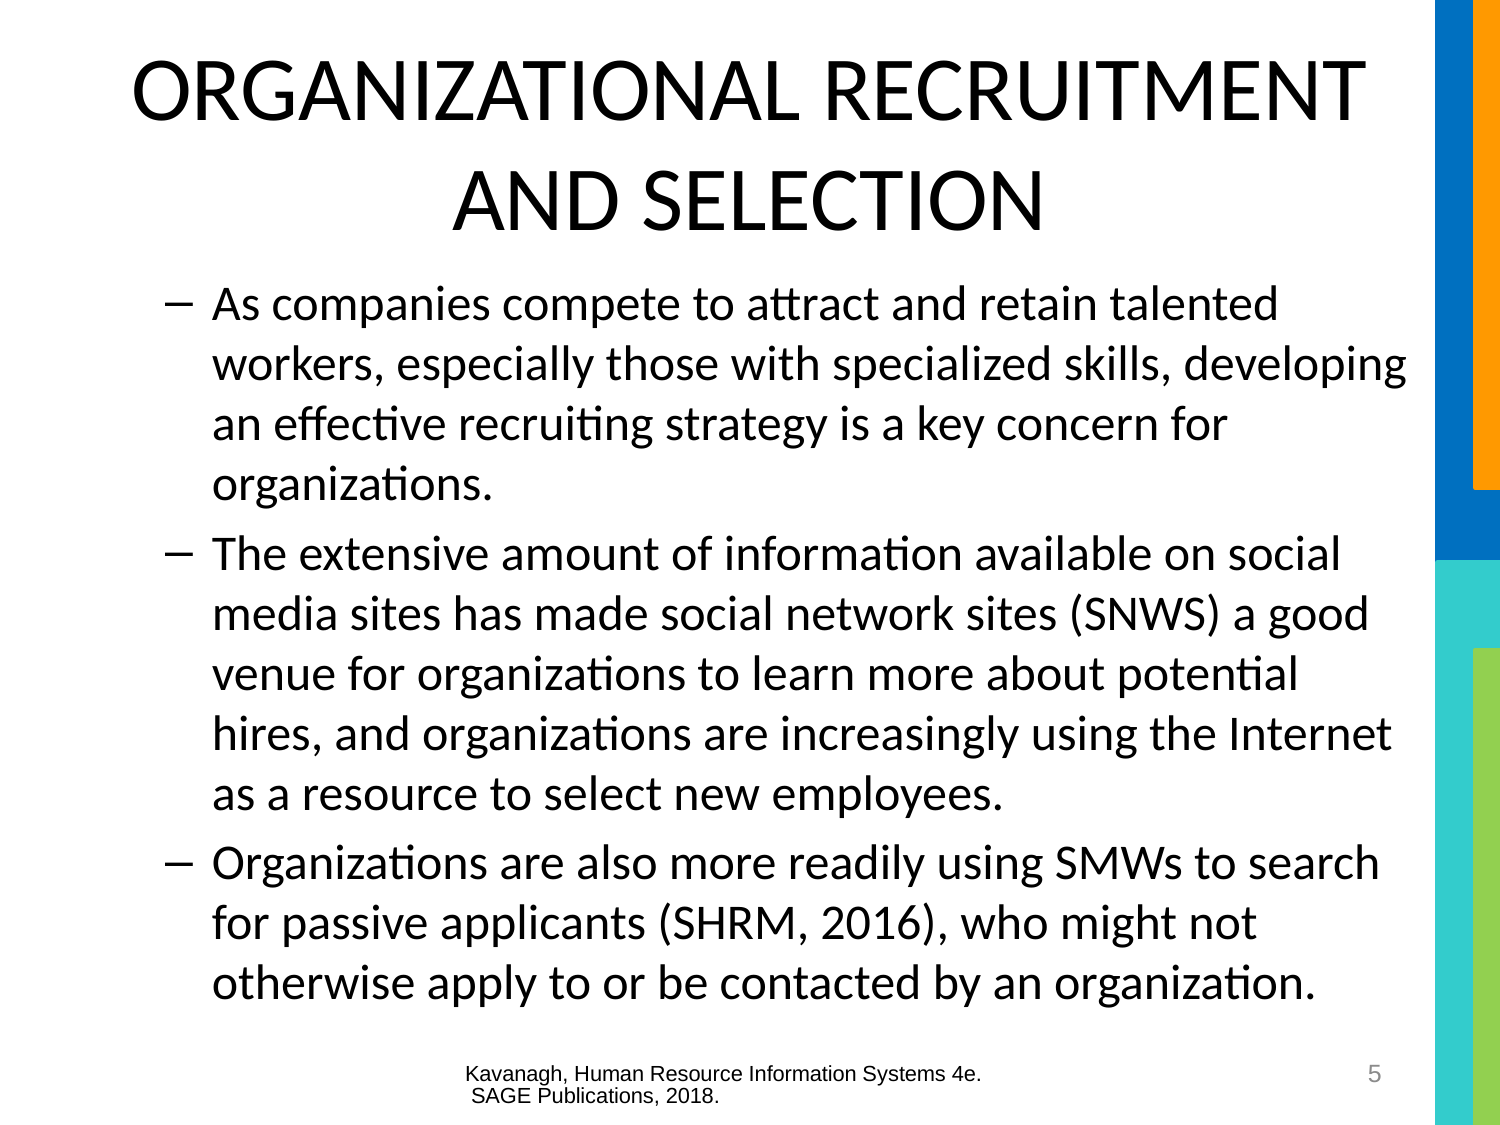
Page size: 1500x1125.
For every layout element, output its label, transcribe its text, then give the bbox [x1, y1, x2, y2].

footer Kavanagh, Human Resource Information Systems 4e. SAGE Publications, 2018. [450, 1042, 1004, 1103]
slide_number 5 [1059, 1042, 1397, 1103]
title ORGANIZATIONAL RECRUITMENT AND SELECTION [75, 45, 1425, 233]
list As companies compete to attract and retain talented workers, especially those with specialized skills, developing an effective recruiting strategy is a key concern for organizations. The extensive amount of information available on social media sites has made social network sites (SNWS) a good venue for organizations to learn more about potential hires, and organizations are increasingly using the Internet as a resource to select new employees. Organizations are also more readily using SMWs to search for passive applicants (SHRM, 2016), who might not otherwise apply to or be contacted by an organization. [75, 262, 1425, 1005]
